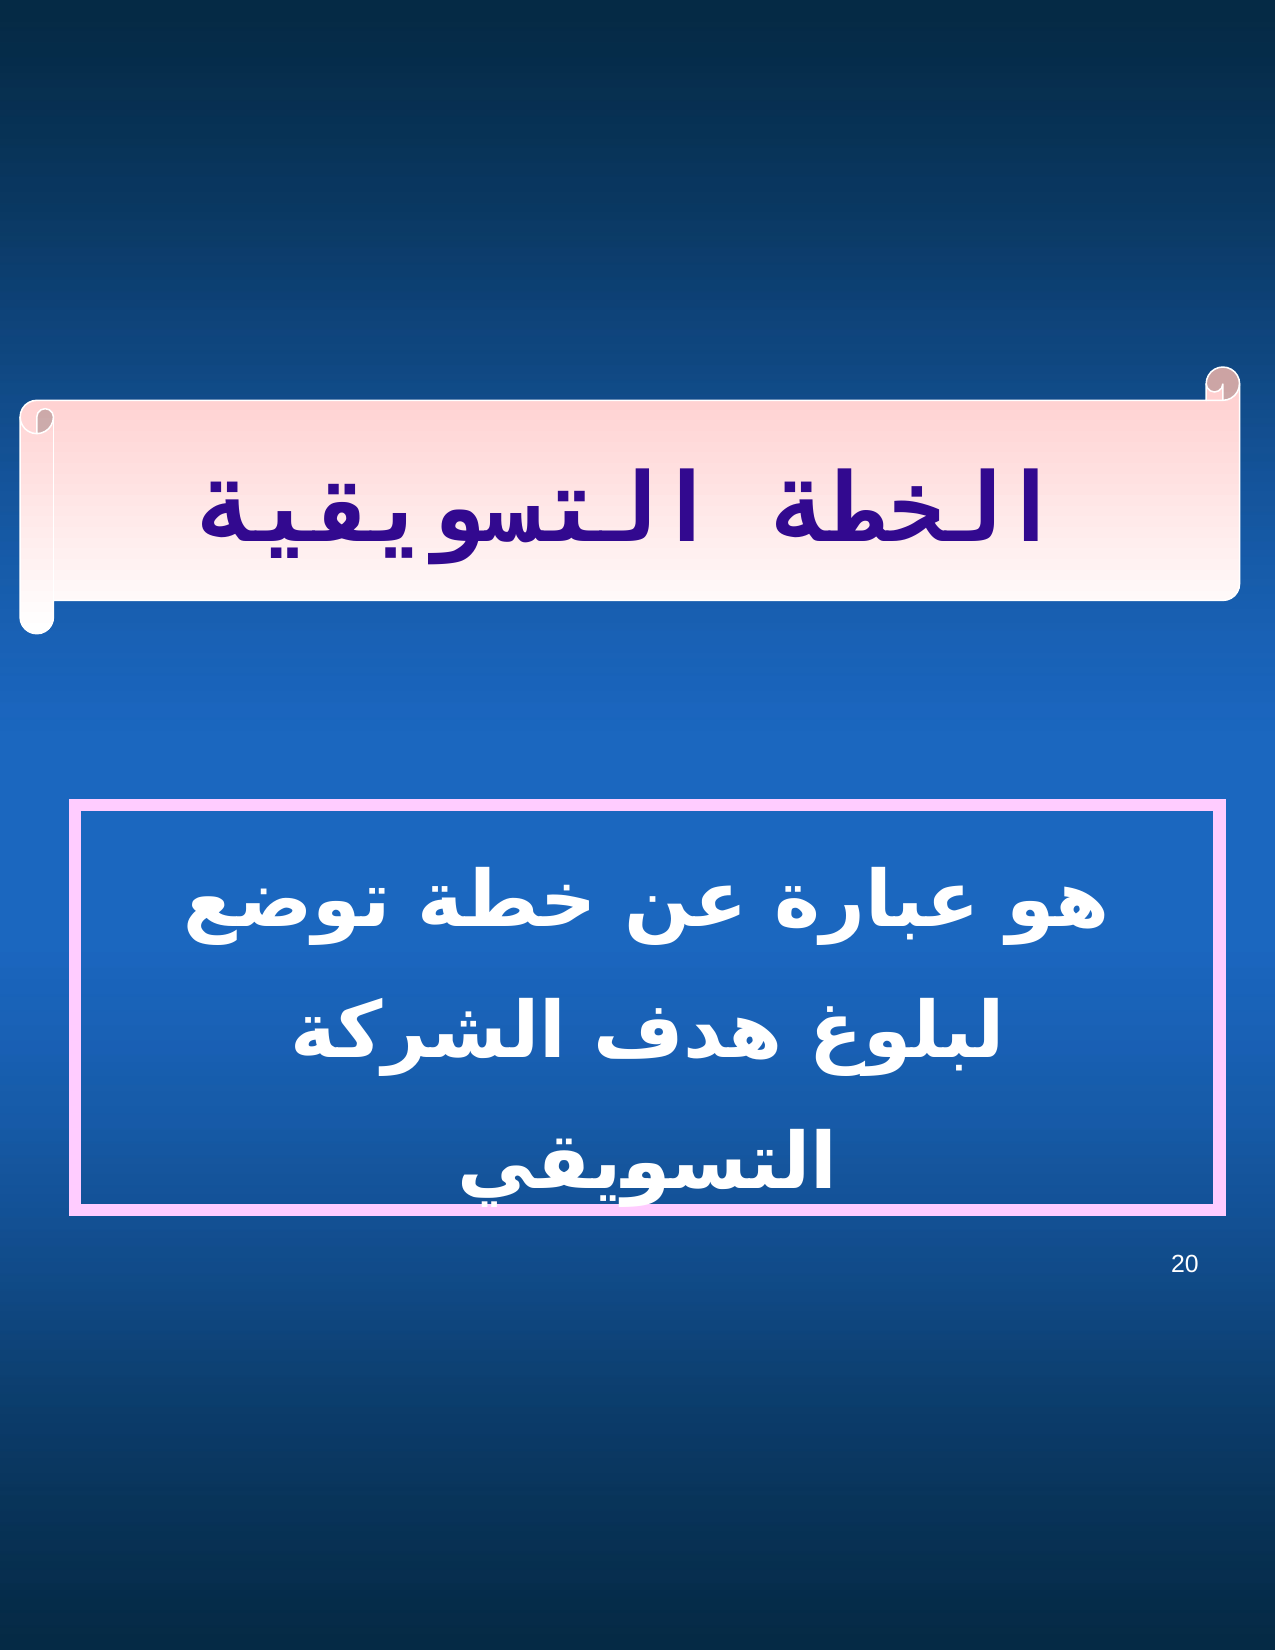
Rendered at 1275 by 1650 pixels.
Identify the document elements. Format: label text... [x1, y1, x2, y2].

text_box 20 [913, 1217, 1212, 1284]
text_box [20, 366, 1240, 634]
picture [0, 0, 1275, 1650]
text_box هو عبارة عن خطة توضع لبلوغ هدف الشركة التسويقي [75, 804, 1220, 1211]
